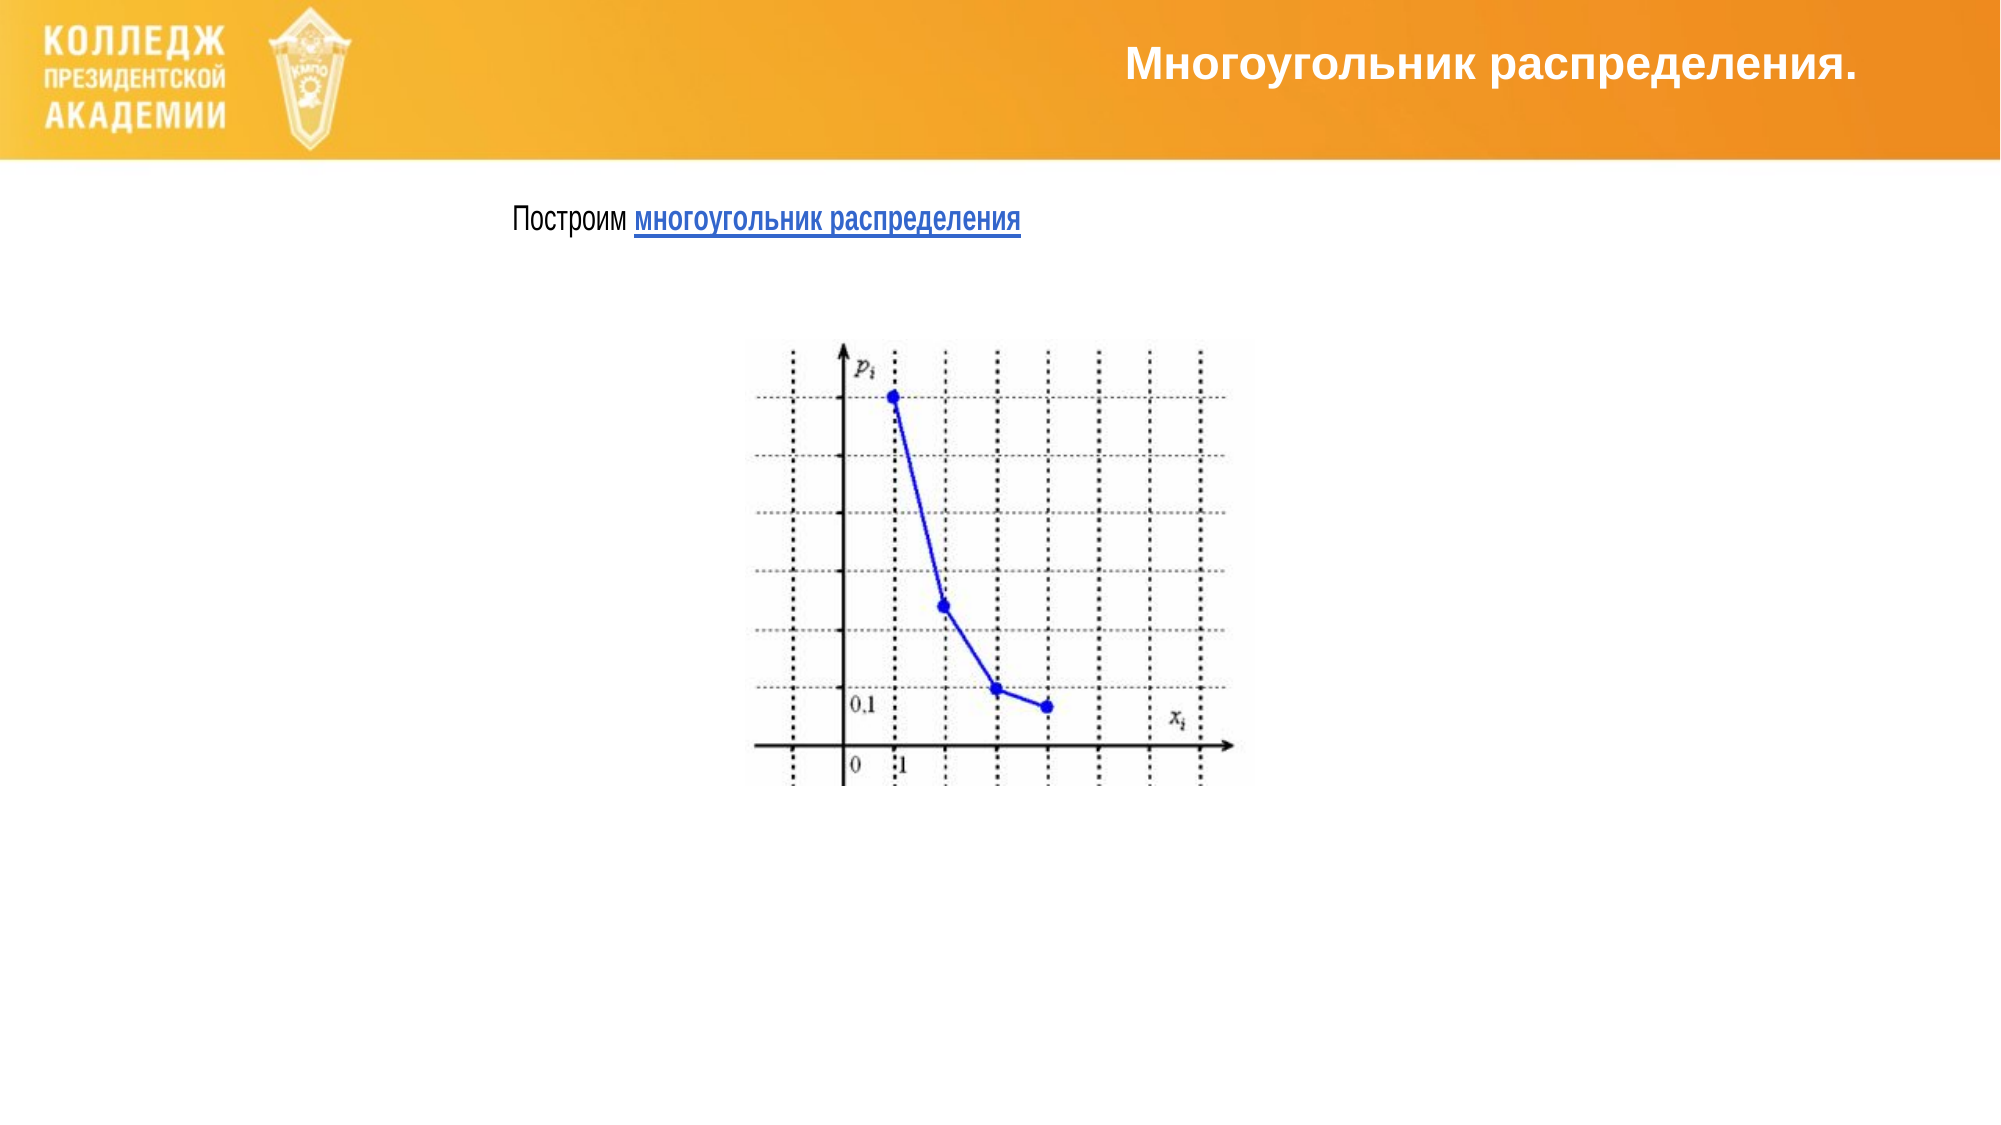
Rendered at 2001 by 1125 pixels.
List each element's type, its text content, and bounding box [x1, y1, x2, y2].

picture [0, 0, 2001, 1125]
text_box Многоугольник распределения. [1109, 32, 1879, 129]
